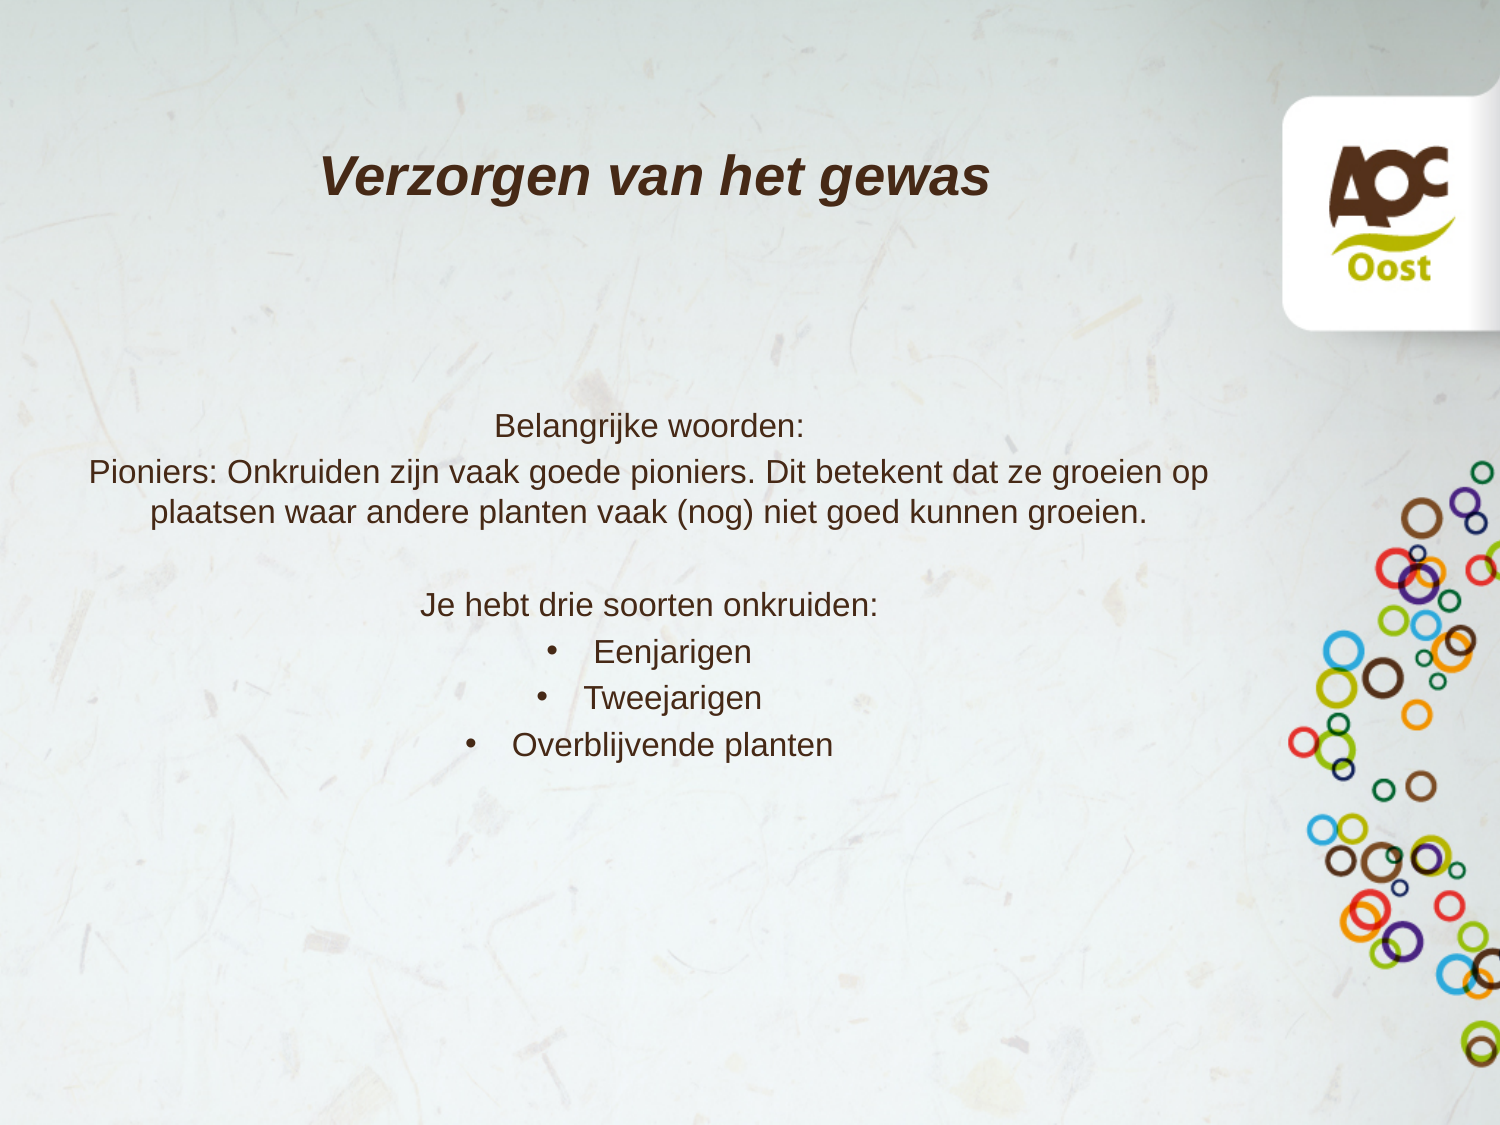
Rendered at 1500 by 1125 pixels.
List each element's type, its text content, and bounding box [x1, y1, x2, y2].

picture [0, 0, 1500, 1125]
subtitle Belangrijke woorden: Pioniers: Onkruiden zijn vaak goede pioniers. Dit betekent dat ze groeien op plaatsen waar andere planten vaak (nog) niet goed kunnen groeien. Je hebt drie soorten onkruiden: Eenjarigen Tweejarigen Overblijvende planten [64, 349, 1235, 882]
title Verzorgen van het gewas [112, 101, 1199, 244]
